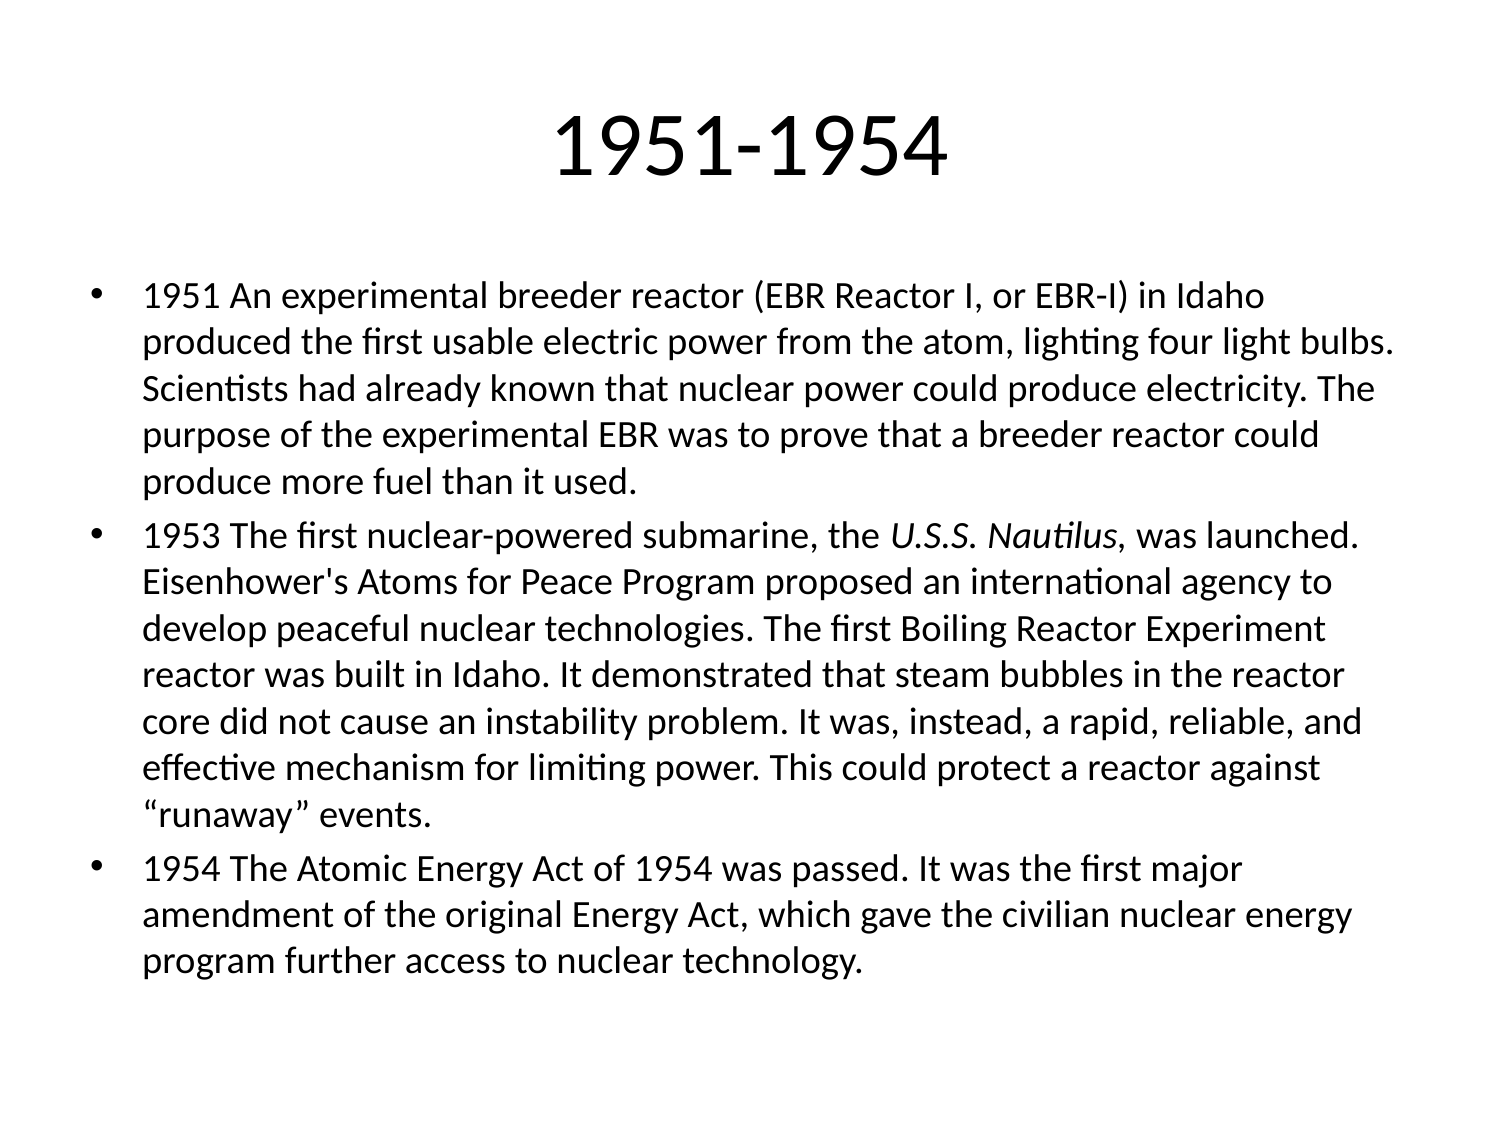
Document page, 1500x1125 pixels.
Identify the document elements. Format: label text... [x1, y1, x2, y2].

title 1951-1954 [75, 45, 1425, 233]
list 1951 An experimental breeder reactor (EBR Reactor I, or EBR-I) in Idaho produced the first usable electric power from the atom, lighting four light bulbs. Scientists had already known that nuclear power could produce electricity. The purpose of the experimental EBR was to prove that a breeder reactor could produce more fuel than it used. 1953 The first nuclear-powered submarine, the U.S.S. Nautilus, was launched. Eisenhower's Atoms for Peace Program proposed an international agency to develop peaceful nuclear technologies. The first Boiling Reactor Experiment reactor was built in Idaho. It demonstrated that steam bubbles in the reactor core did not cause an instability problem. It was, instead, a rapid, reliable, and effective mechanism for limiting power. This could protect a reactor against “runaway” events. 1954 The Atomic Energy Act of 1954 was passed. It was the first major amendment of the original Energy Act, which gave the civilian nuclear energy program further access to nuclear technology. [75, 262, 1425, 1005]
